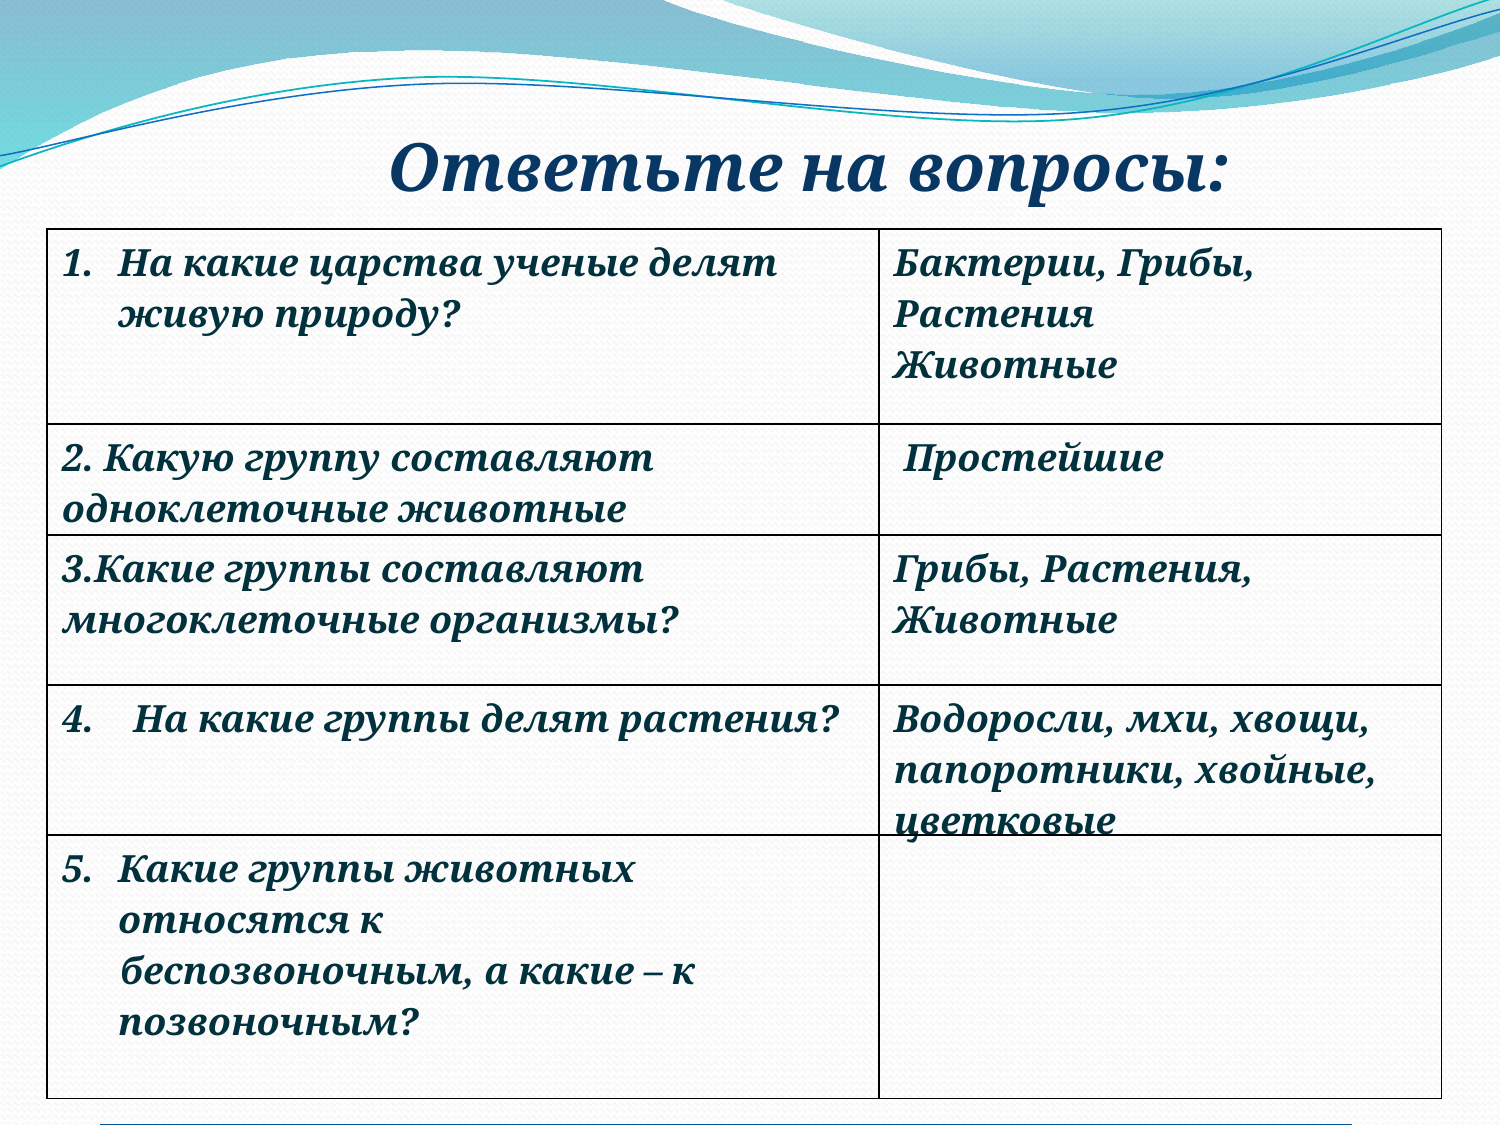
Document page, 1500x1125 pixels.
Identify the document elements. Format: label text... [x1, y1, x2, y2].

table_cell Водоросли, мхи, хвощи, папоротники, хвойные, цветковые [880, 686, 1441, 834]
table_cell 4. На какие группы делят растения? [48, 686, 878, 834]
table_cell [880, 836, 1441, 1098]
table_cell Простейшие [880, 425, 1441, 534]
table_cell 3.Какие группы составляют многоклеточные организмы? [48, 536, 878, 684]
text_box Ответьте на вопросы: [372, 117, 1247, 212]
table_cell Грибы, Растения, Животные [880, 536, 1441, 684]
table_cell 2. Какую группу составляют одноклеточные животные [48, 425, 878, 534]
table_header На какие царства ученые делят живую природу? [48, 230, 878, 423]
table_header Бактерии, Грибы, Растения Животные [880, 230, 1441, 423]
table_cell Какие группы животных относятся к беспозвоночным, а какие – к позвоночным? [48, 836, 878, 1098]
